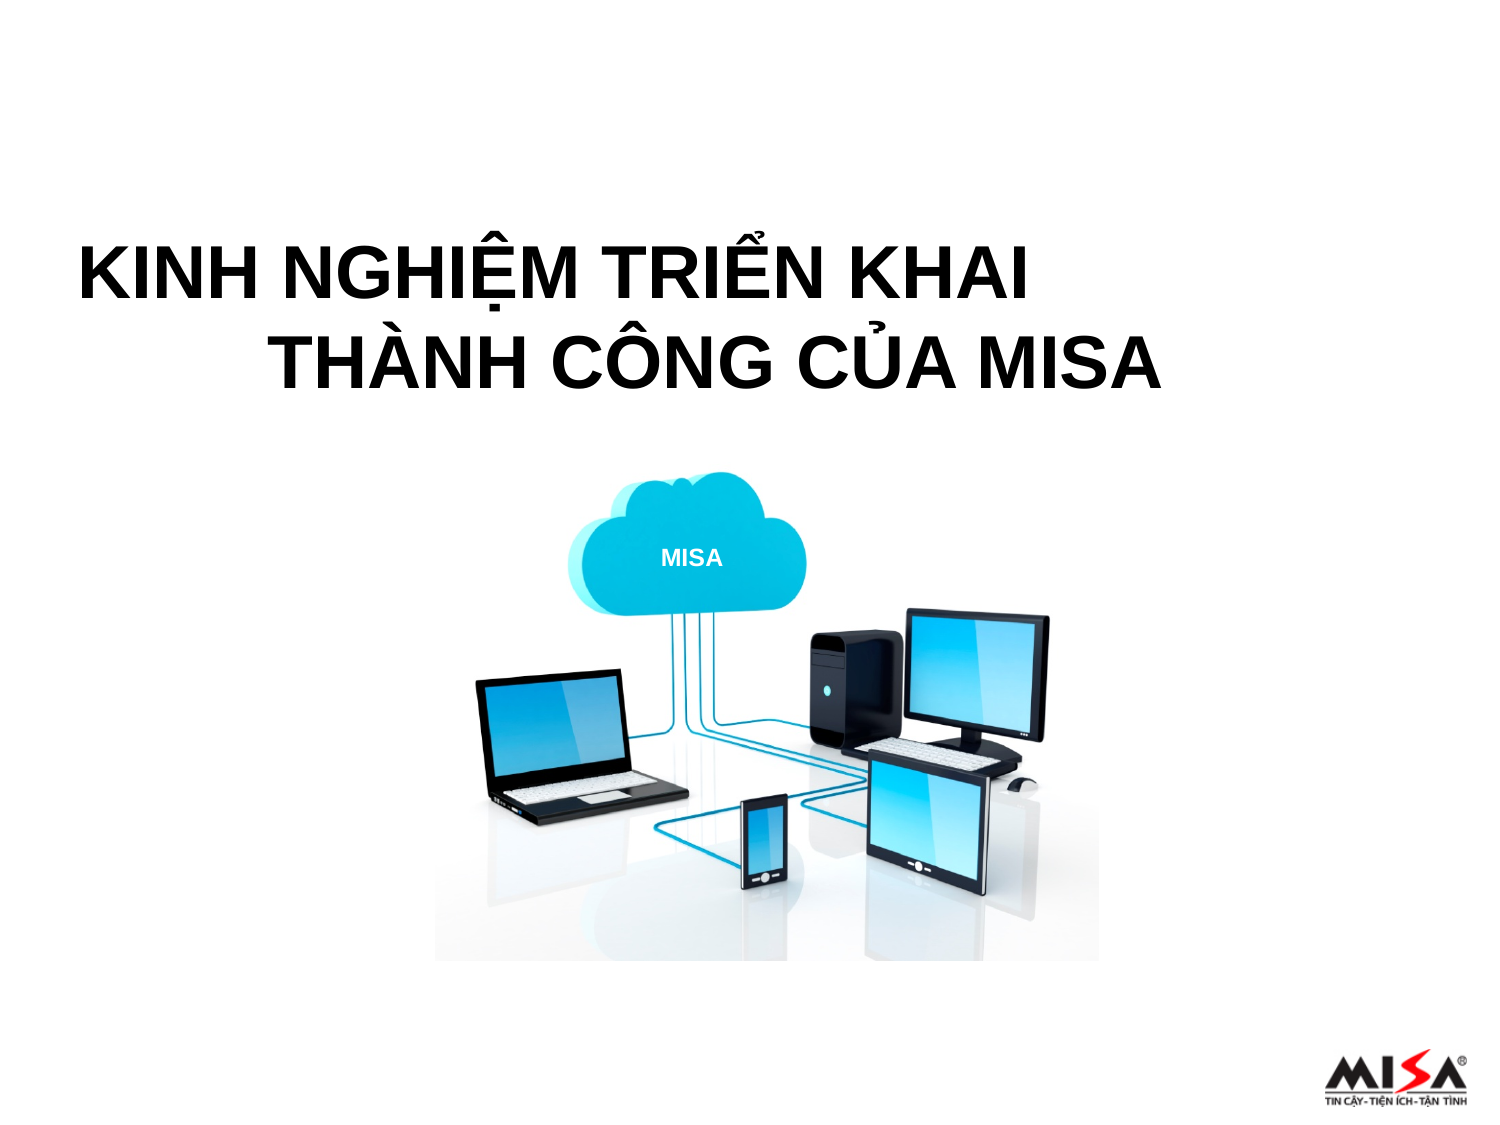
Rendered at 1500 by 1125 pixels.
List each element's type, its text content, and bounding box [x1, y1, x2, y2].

picture [1325, 1049, 1467, 1107]
picture [435, 462, 1099, 961]
text_box KINH NGHIỆM TRIỂN KHAI THÀNH CÔNG CỦA MISA [62, 274, 1370, 352]
